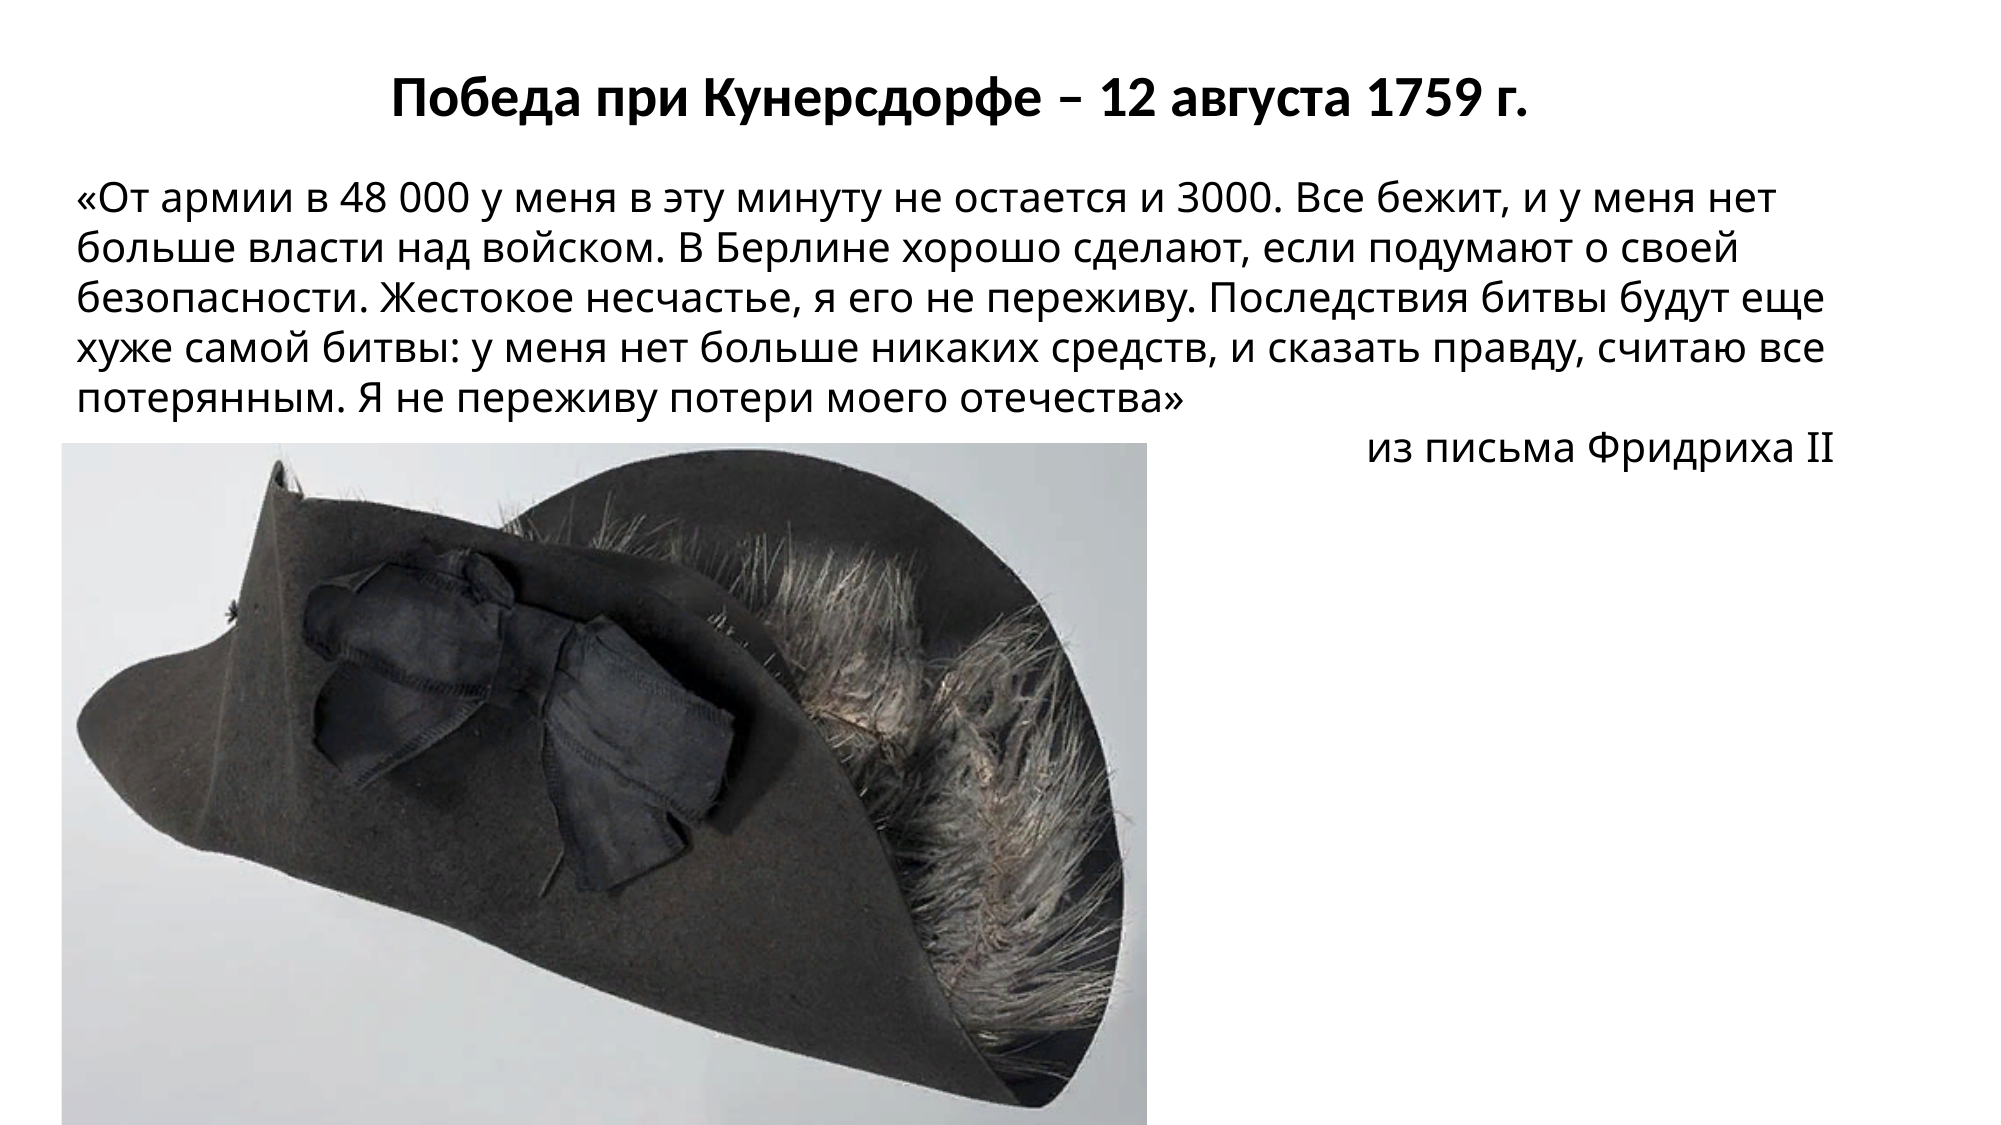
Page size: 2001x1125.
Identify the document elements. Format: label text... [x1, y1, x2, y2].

text_box Победа при Кунерсдорфе – 12 августа 1759 г. [207, 50, 1715, 136]
text_box «От армии в 48 000 у меня в эту минуту не остается и 3000. Все бежит, и у меня нет больше власти над войском. В Берлине хорошо сделают, если подумают о своей безопасности. Жестокое несчастье, я его не переживу. Последствия битвы будут еще хуже самой битвы: у меня нет больше никаких средств, и сказать правду, считаю все потерянным. Я не переживу потери моего отечества» из письма Фридриха II [61, 163, 1939, 478]
picture [61, 443, 1147, 1125]
